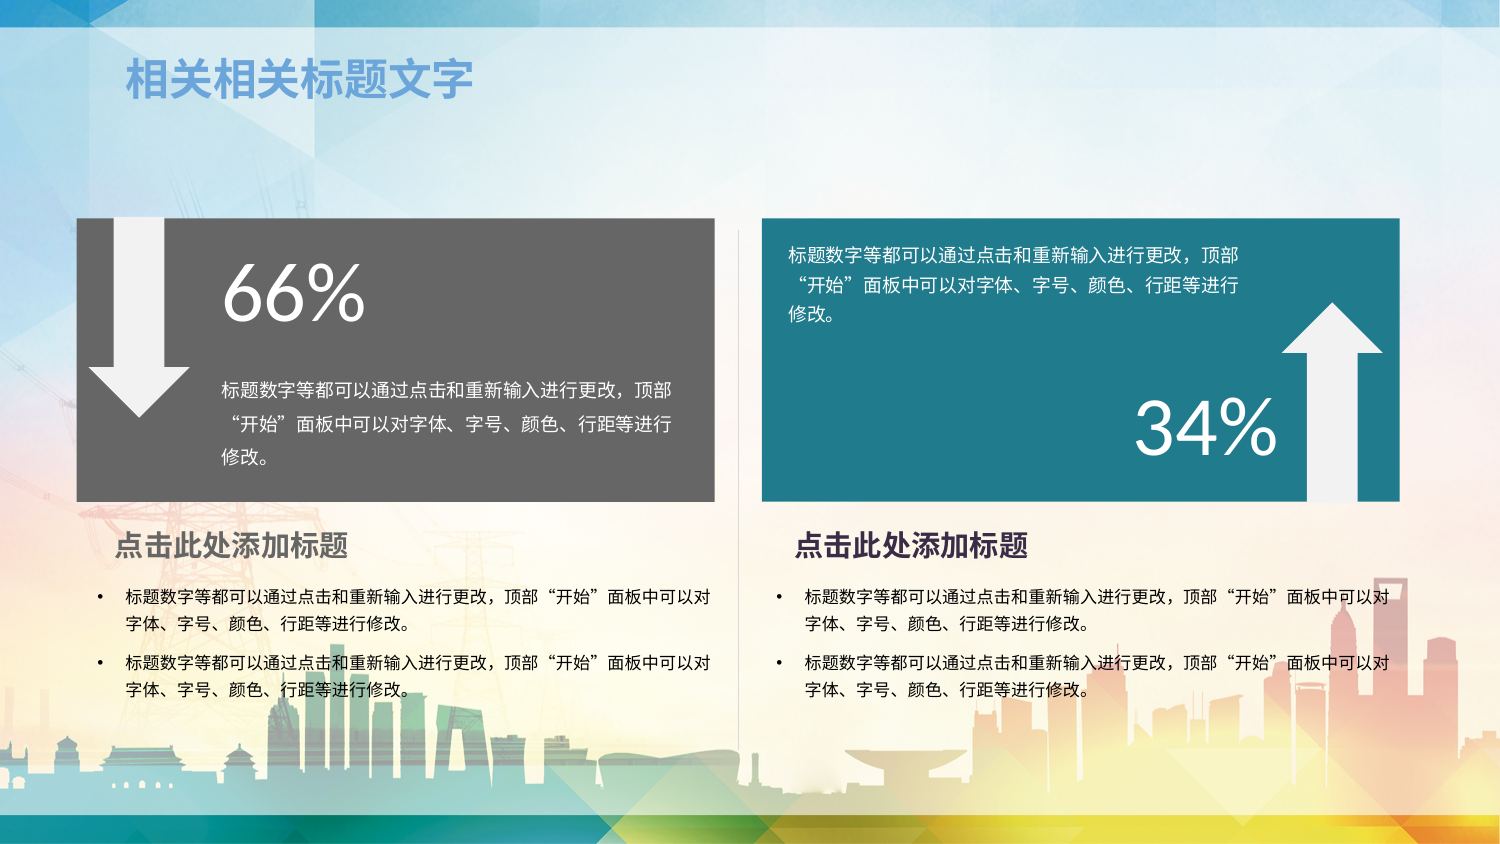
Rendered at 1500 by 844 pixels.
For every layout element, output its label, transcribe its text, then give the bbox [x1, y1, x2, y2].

picture [0, 0, 1500, 27]
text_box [761, 218, 1400, 504]
text_box 点击此处添加标题 [779, 504, 1382, 570]
text_box 相关相关标题文字 [110, 44, 743, 112]
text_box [76, 216, 715, 502]
picture [0, 816, 1500, 844]
text_box 点击此处添加标题 [100, 502, 691, 570]
text_box 标题数字等都可以通过点击和重新输入进行更改，顶部“开始”面板中可以对字体、字号、颜色、行距等进行修改。 标题数字等都可以通过点击和重新输入进行更改，顶部“开始”面板中可以对字体、字号、颜色、行距等进行修改。 [761, 572, 1421, 707]
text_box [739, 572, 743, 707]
text_box 标题数字等都可以通过点击和重新输入进行更改，顶部“开始”面板中可以对字体、字号、颜色、行距等进行修改。 标题数字等都可以通过点击和重新输入进行更改，顶部“开始”面板中可以对字体、字号、颜色、行距等进行修改。 [82, 572, 738, 707]
